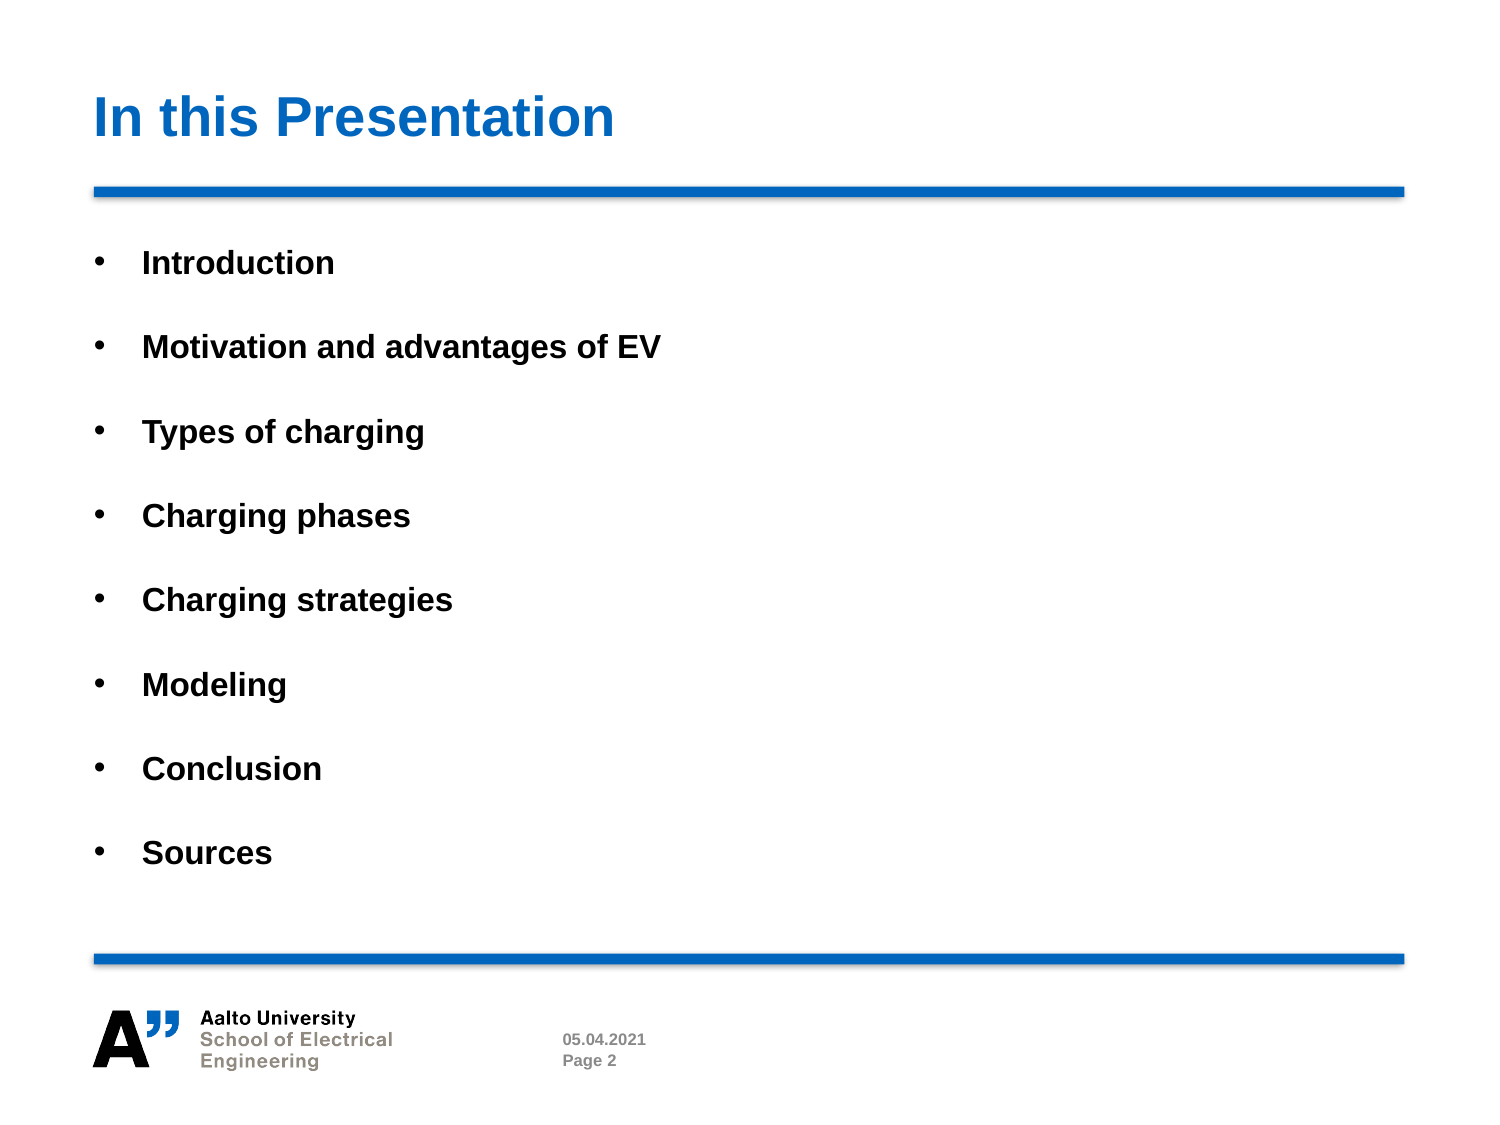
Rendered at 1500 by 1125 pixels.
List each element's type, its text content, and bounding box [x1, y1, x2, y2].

picture [35, 953, 449, 1125]
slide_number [562, 1029, 816, 1050]
list Introduction Motivation and advantages of EV Types of charging Charging phases Charging strategies Modeling Conclusion Sources [93, 245, 1125, 925]
slide_number Page 2 [562, 1050, 816, 1071]
title In this Presentation [93, 80, 1369, 228]
